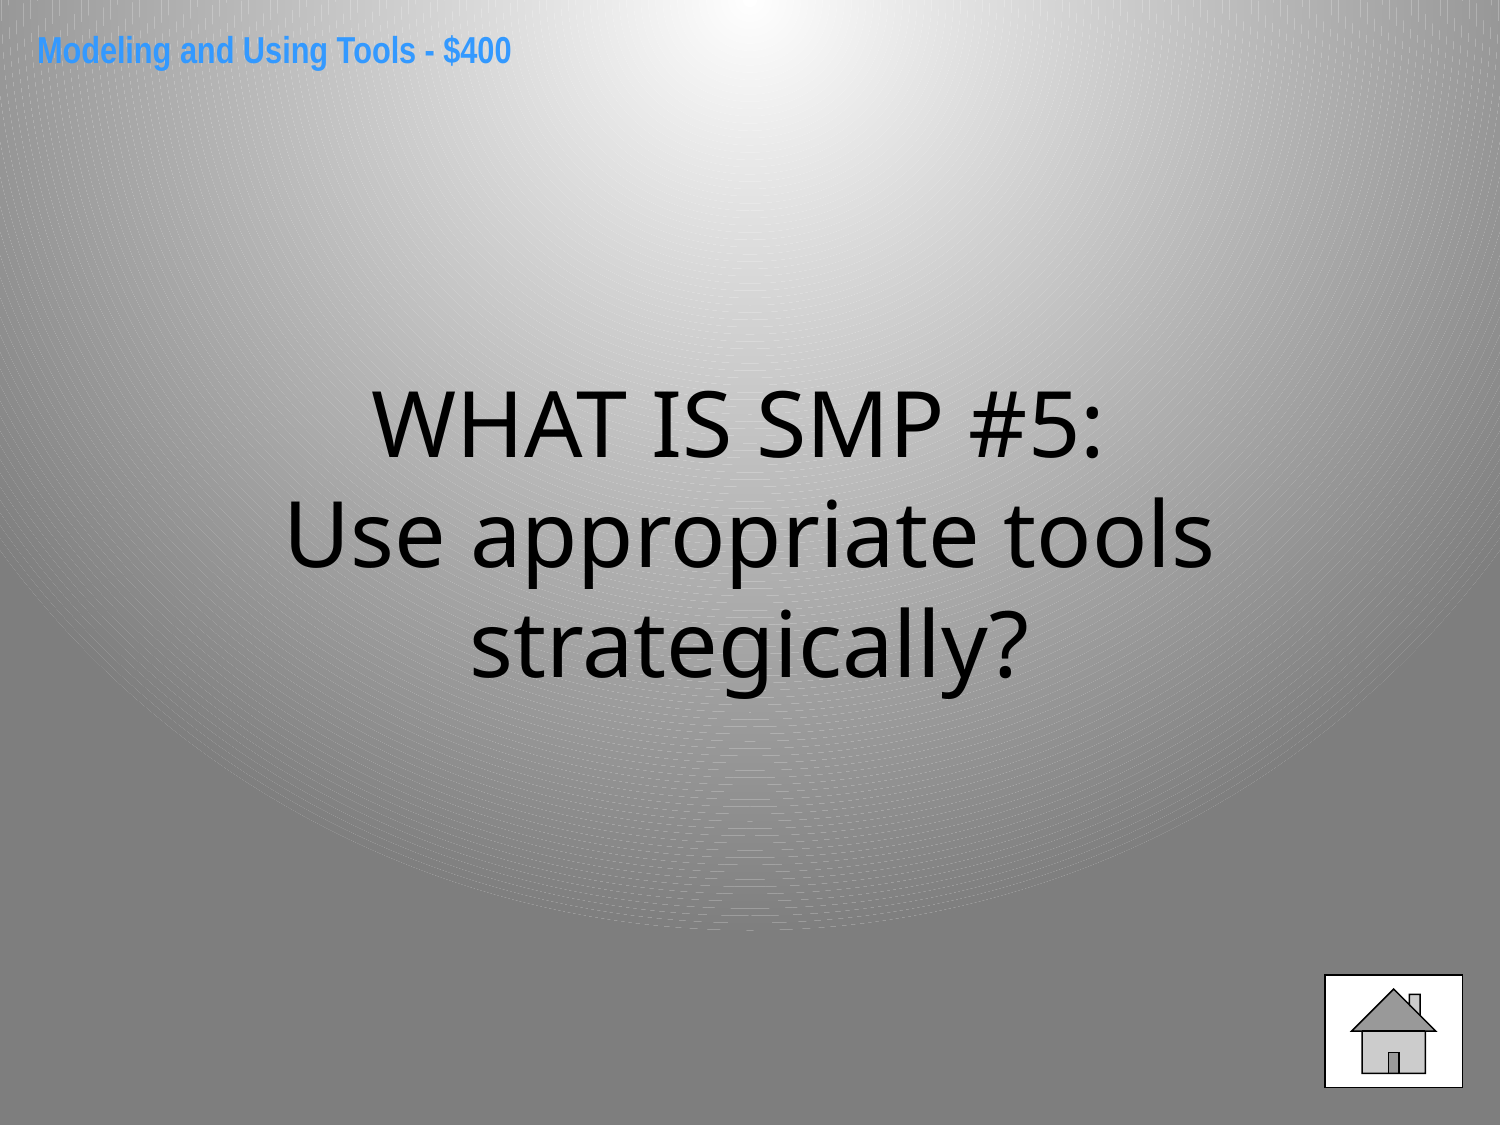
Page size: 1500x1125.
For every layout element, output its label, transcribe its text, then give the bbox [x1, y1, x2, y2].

text_box Modeling and Using Tools - $400 [22, 18, 1025, 94]
text_box [1324, 975, 1463, 1088]
text_box WHAT IS SMP #5: Use appropriate tools strategically? [74, 162, 1425, 900]
